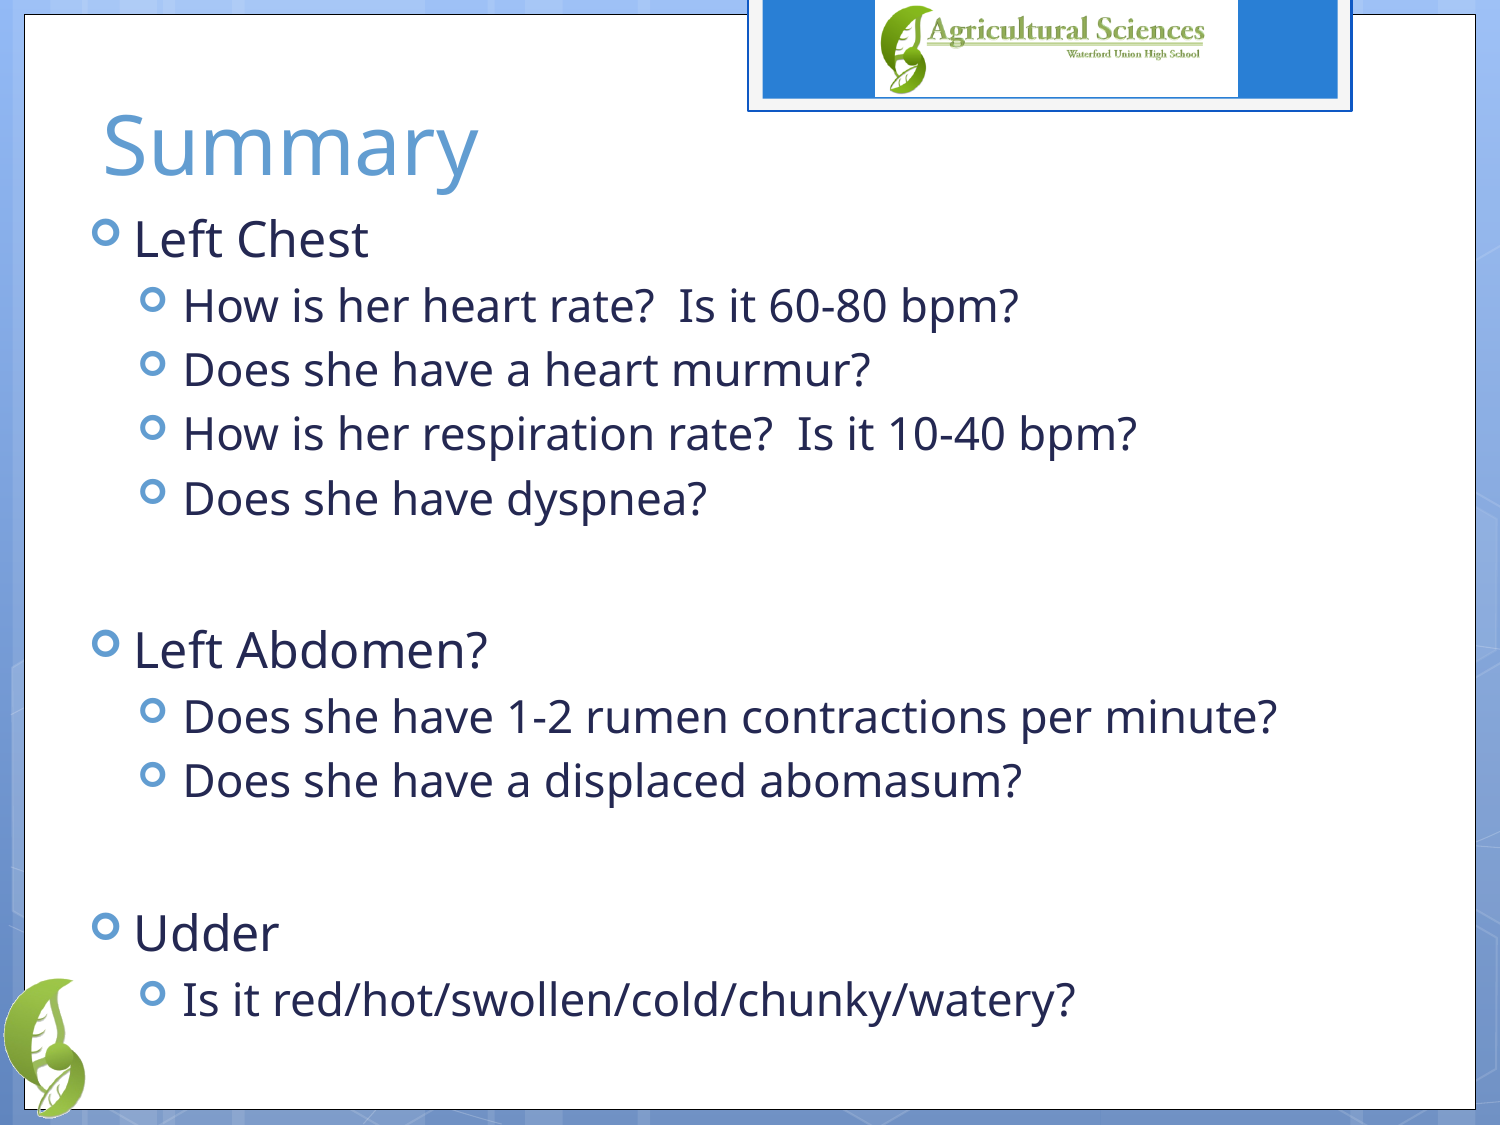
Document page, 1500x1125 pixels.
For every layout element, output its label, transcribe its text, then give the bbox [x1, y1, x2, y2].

picture [875, 0, 1238, 62]
list Left Chest How is her heart rate? Is it 60-80 bpm? Does she have a heart murmur? How is her respiration rate? Is it 10-40 bpm? Does she have dyspnea? Left Abdomen? Does she have 1-2 rumen contractions per minute? Does she have a displaced abomasum? Udder Is it red/hot/swollen/cold/chunky/watery? [62, 200, 1450, 1063]
title Summary [87, 62, 1400, 200]
picture [0, 968, 138, 1125]
